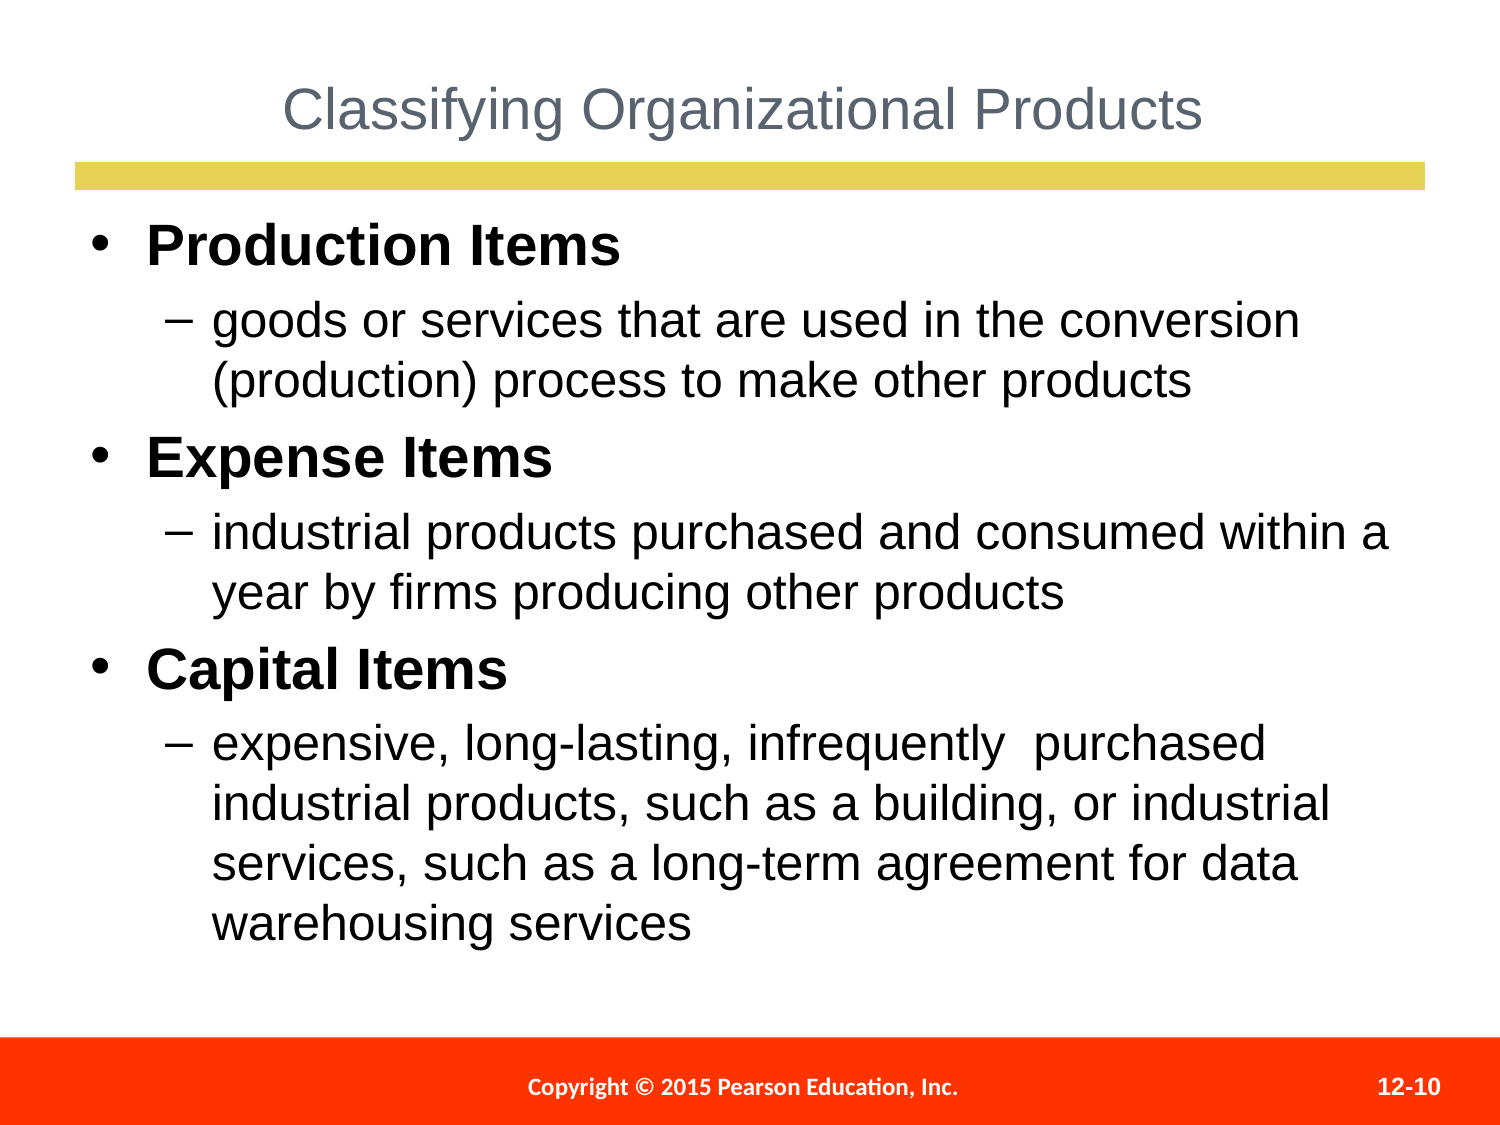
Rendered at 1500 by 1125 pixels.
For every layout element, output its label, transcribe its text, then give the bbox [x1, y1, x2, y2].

title Classifying Organizational Products [49, 12, 1438, 201]
list Production Items goods or services that are used in the conversion (production) process to make other products Expense Items industrial products purchased and consumed within a year by firms producing other products Capital Items expensive, long-lasting, infrequently purchased industrial products, such as a building, or industrial services, such as a long-term agreement for data warehousing services [74, 199, 1426, 1006]
